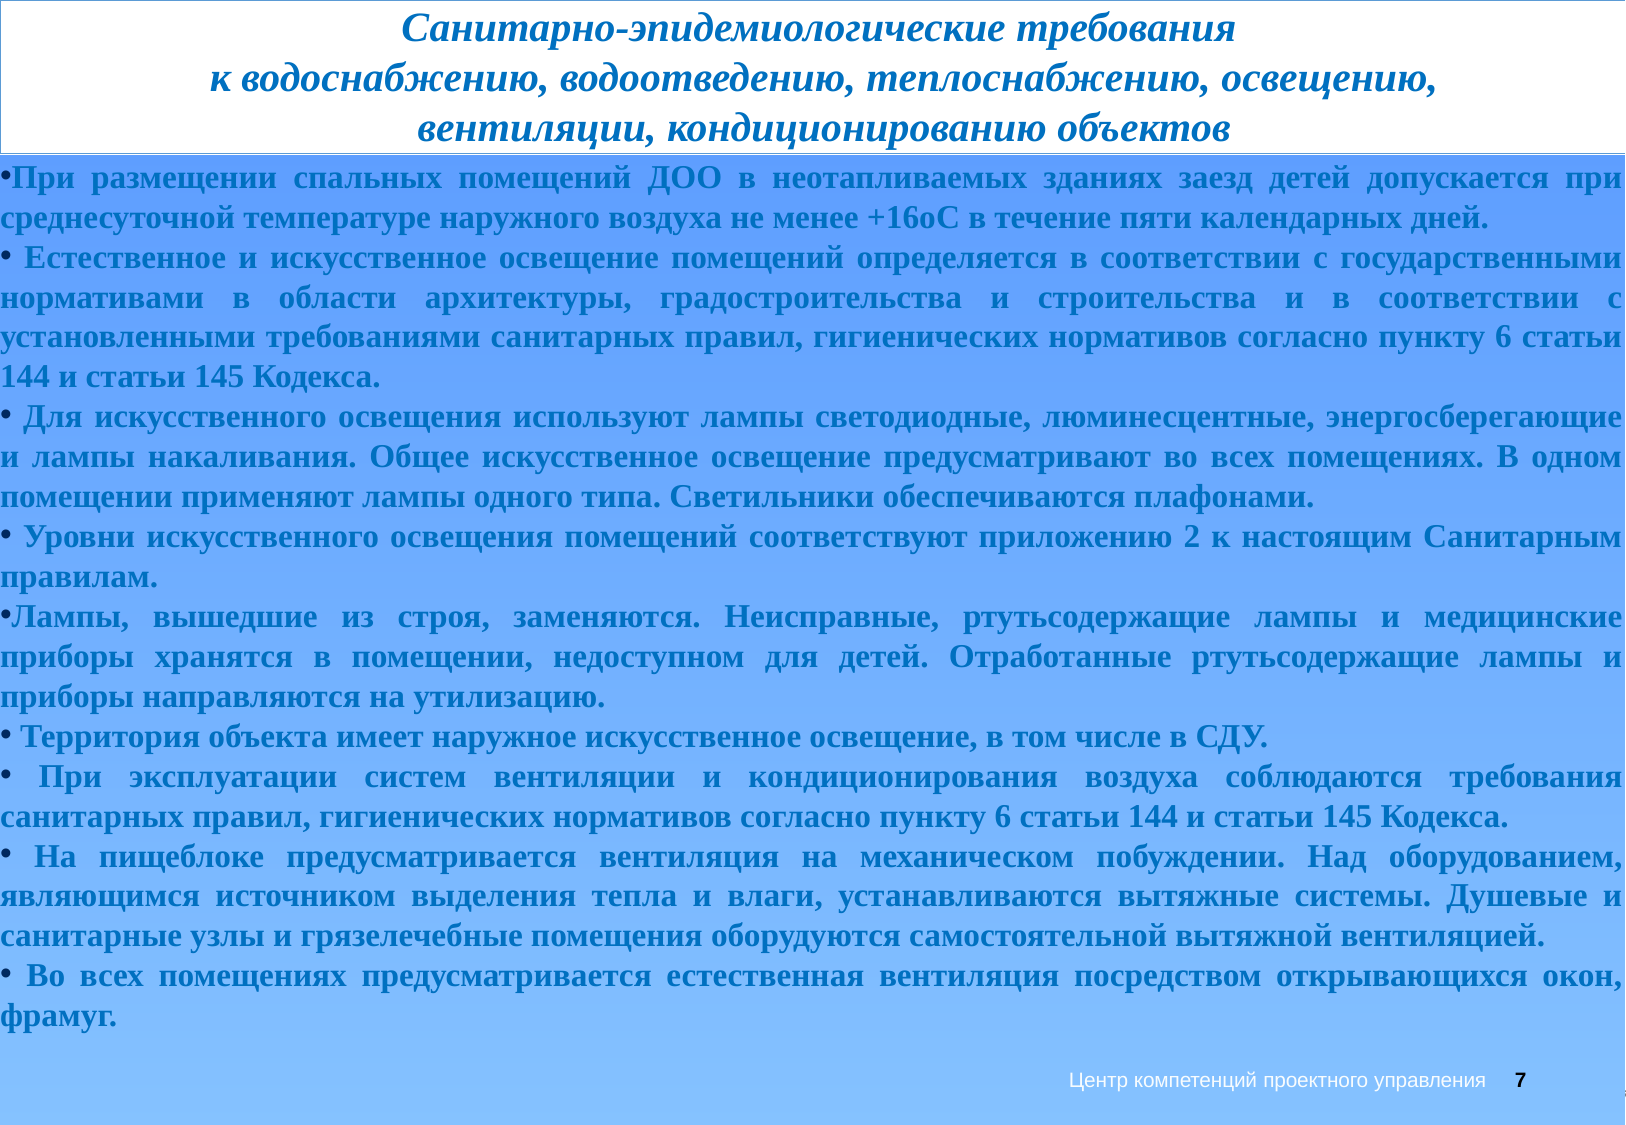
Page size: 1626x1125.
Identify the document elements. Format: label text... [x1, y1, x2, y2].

list При размещении спальных помещений ДОО в неотапливаемых зданиях заезд детей допускается при среднесуточной температуре наружного воздуха не менее +16оС в течение пяти календарных дней. Естественное и искусственное освещение помещений определяется в соответствии с государственными нормативами в области архитектуры, градостроительства и строительства и в соответствии с установленными требованиями санитарных правил, гигиенических нормативов согласно пункту 6 статьи 144 и статьи 145 Кодекса. Для искусственного освещения используют лампы светодиодные, люминесцентные, энергосберегающие и лампы накаливания. Общее искусственное освещение предусматривают во всех помещениях. В одном помещении применяют лампы одного типа. Светильники обеспечиваются плафонами. Уровни искусственного освещения помещений соответствуют приложению 2 к настоящим Санитарным правилам. Лампы, вышедшие из строя, заменяются. Неисправные, ртутьсодержащие лампы и медицинские приборы хранятся в помещении, недоступном для детей. Отработанные ртутьсодержащие лампы и приборы направляются на утилизацию. Территория объекта имеет наружное искусственное освещение, в том числе в СДУ. При эксплуатации систем вентиляции и кондиционирования воздуха соблюдаются требования санитарных правил, гигиенических нормативов согласно пункту 6 статьи 144 и статьи 145 Кодекса. На пищеблоке предусматривается вентиляция на механическом побуждении. Над оборудованием, являющимся источником выделения тепла и влаги, устанавливаются вытяжные системы. Душевые и санитарные узлы и грязелечебные помещения оборудуются самостоятельной вытяжной вентиляцией. Во всех помещениях предусматривается естественная вентиляция посредством открывающихся окон, фрамуг. [0, 155, 1625, 1125]
slide_number Центр компетенций проектного управления 7 [1066, 1068, 1568, 1094]
title Санитарно-эпидемиологические требования к водоснабжению, водоотведению, теплоснабжению, освещению, вентиляции, кондиционированию объектов [0, 0, 1625, 154]
